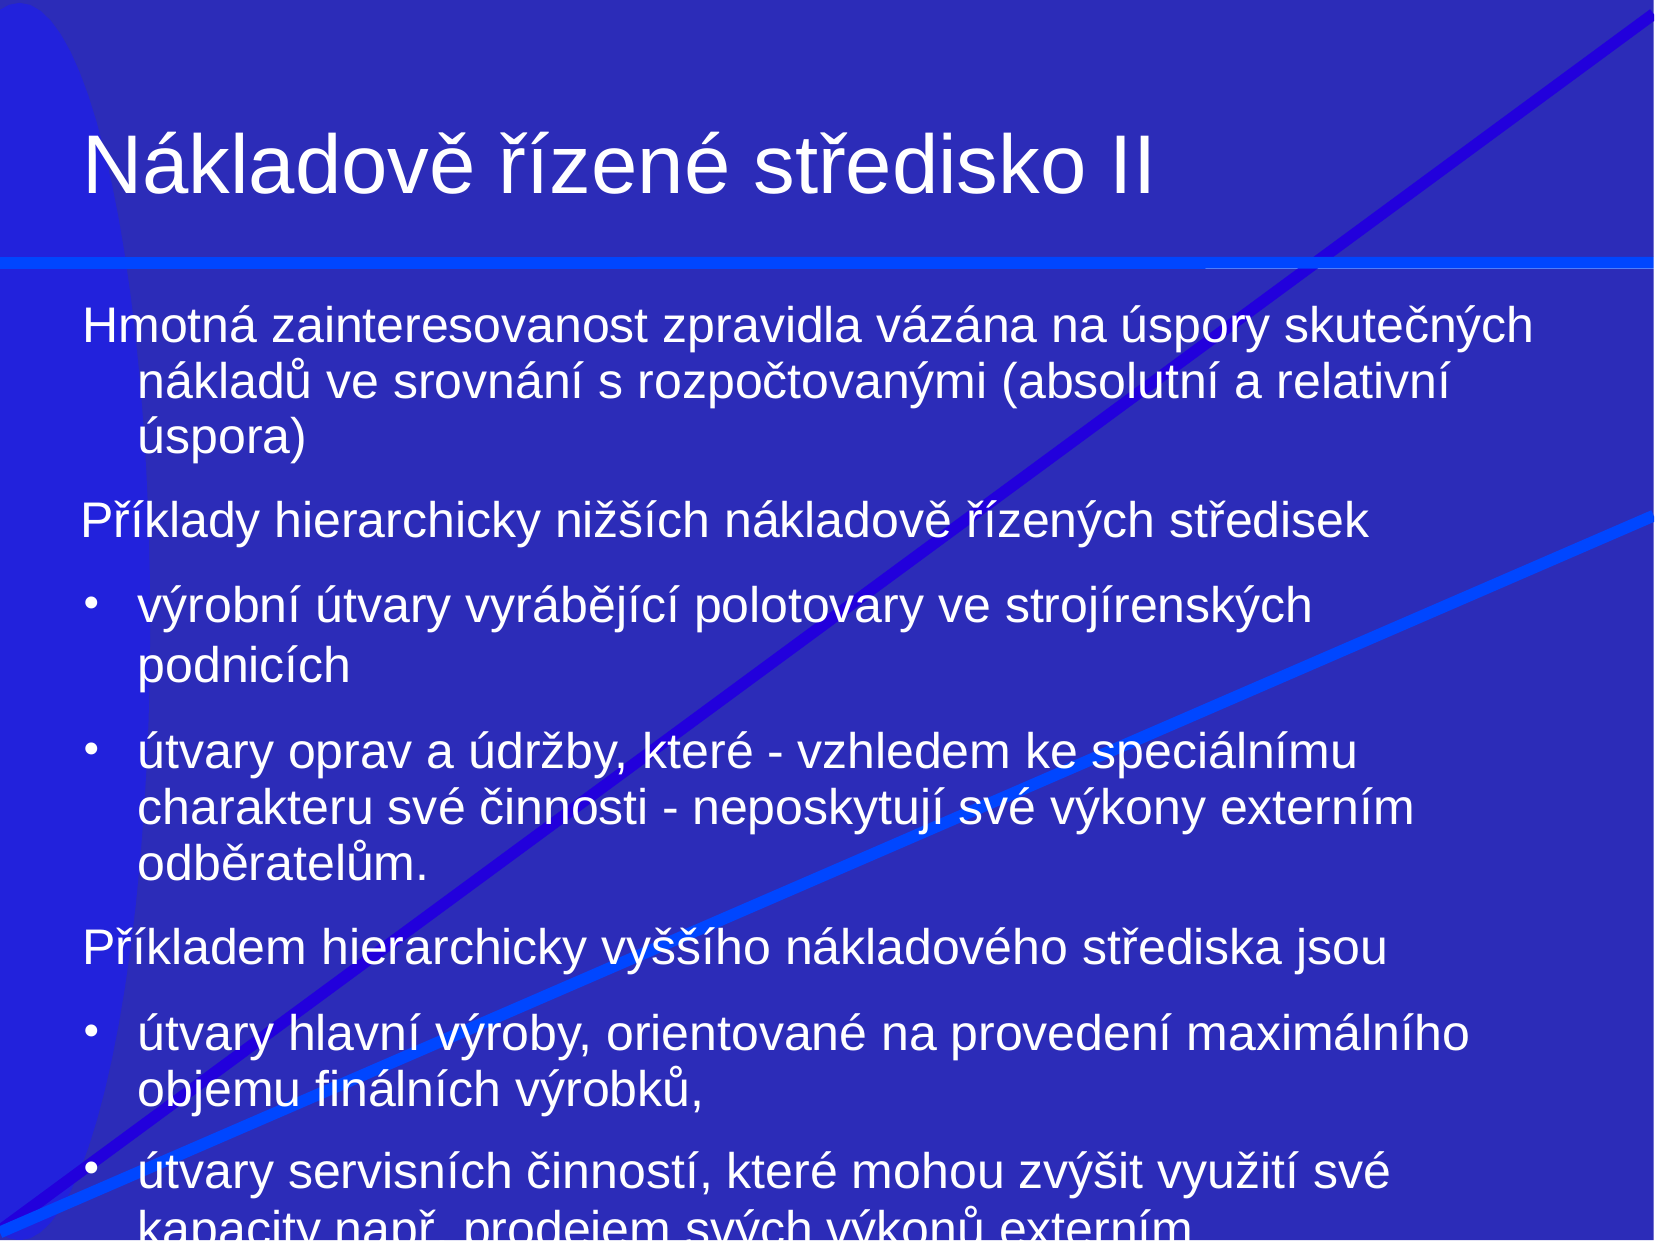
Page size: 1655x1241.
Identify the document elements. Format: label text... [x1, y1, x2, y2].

text_box Hmotná zainteresovanost zpravidla vázána na úspory skutečných nákladů ve srovnání s rozpočtovanými (absolutní a relativní úspora) Příklady hierarchicky nižších nákladově řízených středisek výrobní útvary vyrábějící polotovary ve strojírenských podnicích útvary oprav a údržby, které - vzhledem ke speciálnímu charakteru své činnosti - neposkytují své výkony externím odběratelům. Příkladem hierarchicky vyššího nákladového střediska jsou útvary hlavní výroby, orientované na provedení maximálního objemu finálních výrobků, útvary servisních činností, které mohou zvýšit využití své kapacity např. prodejem svých výkonů externím odběratelům. [80, 296, 1544, 1241]
title Nákladově řízené středisko II [80, 64, 1574, 318]
